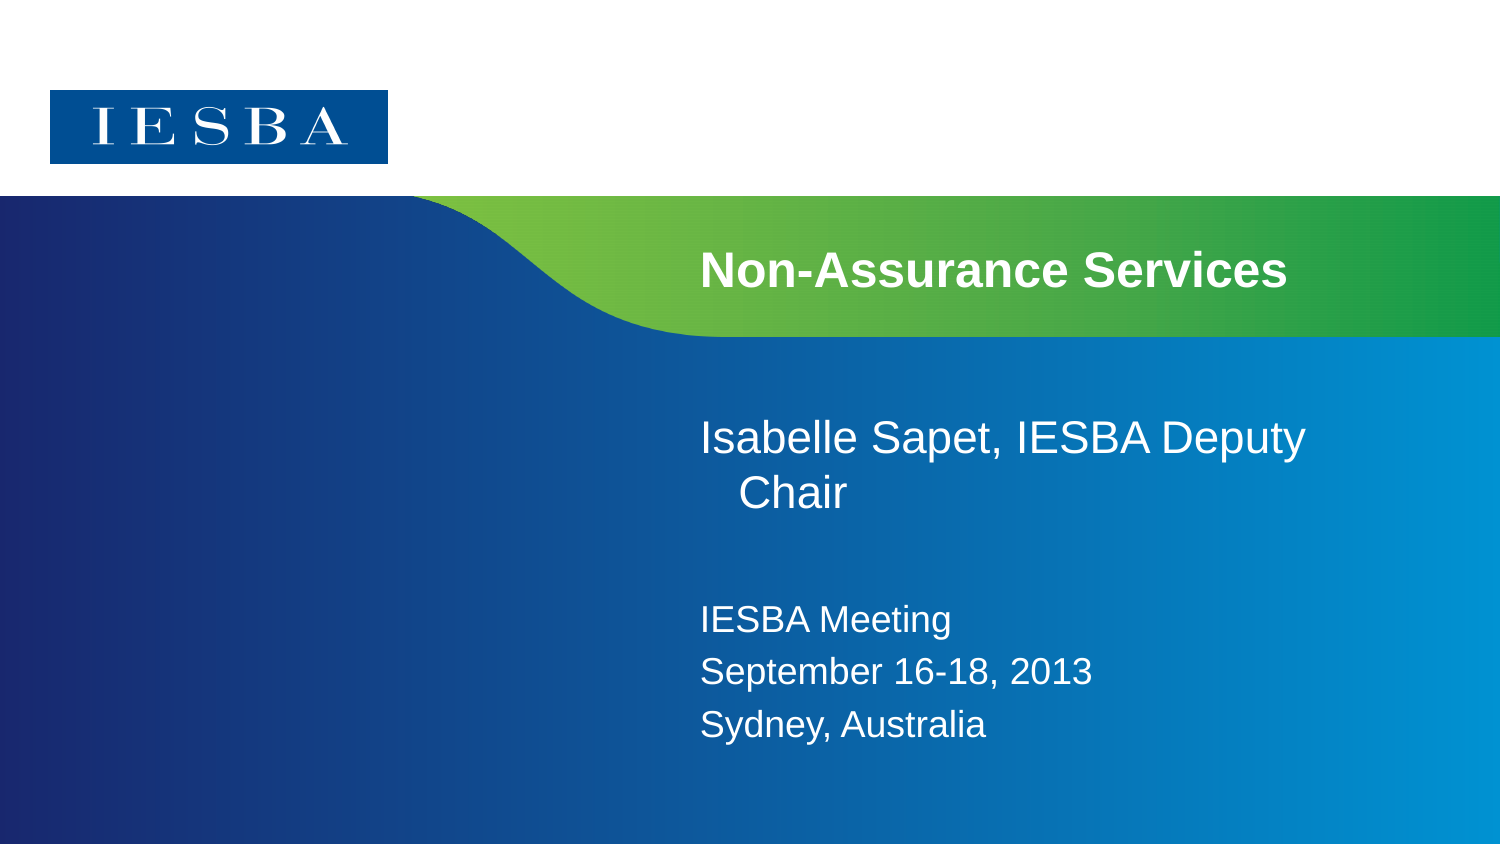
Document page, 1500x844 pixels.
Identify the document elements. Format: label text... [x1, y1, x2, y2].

picture [412, 196, 1500, 337]
picture [50, 90, 388, 164]
subtitle Isabelle Sapet, IESBA Deputy Chair IESBA Meeting September 16-18, 2013 Sydney, Australia [699, 407, 1413, 785]
title Non-Assurance Services [699, 206, 1463, 329]
